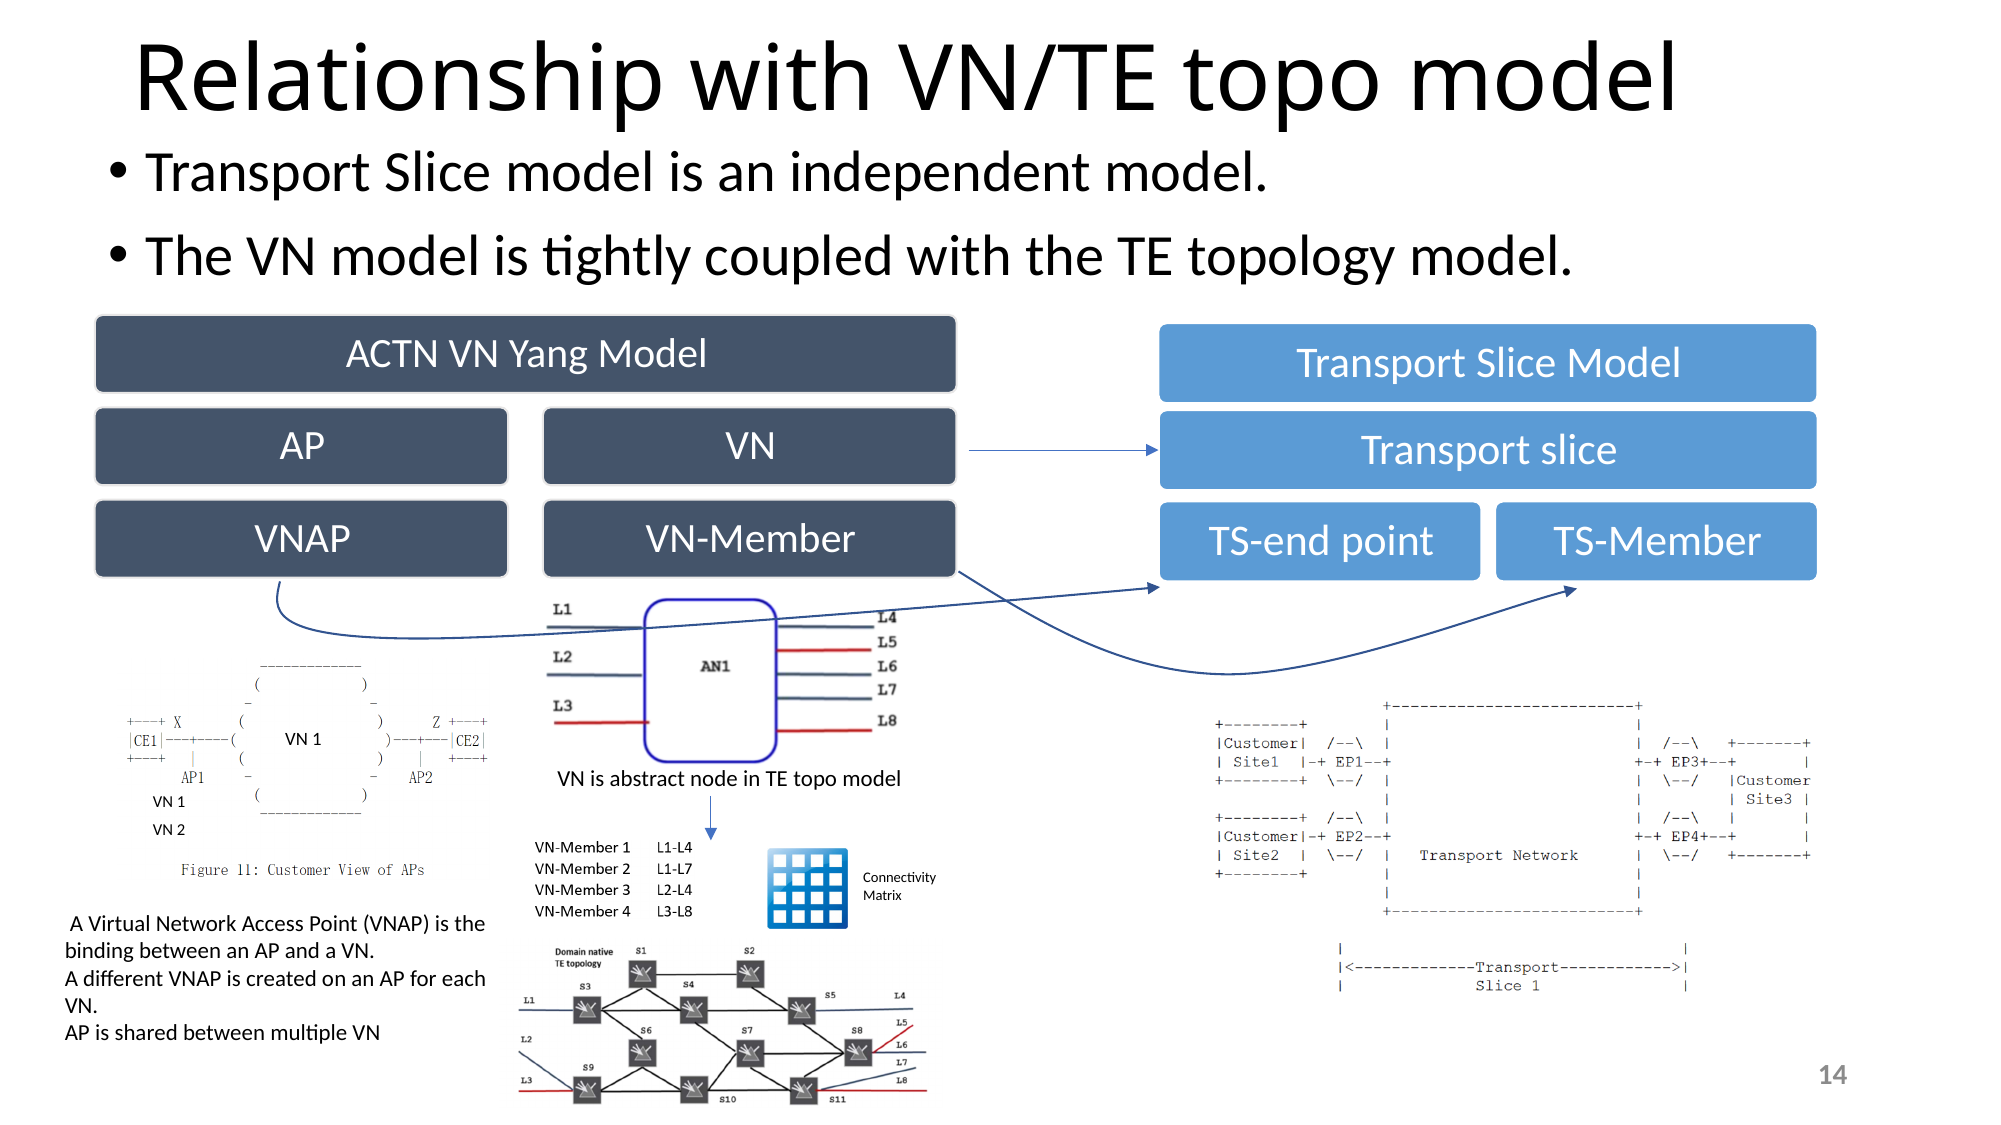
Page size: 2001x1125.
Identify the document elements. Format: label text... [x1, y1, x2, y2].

text_box A Virtual Network Access Point (VNAP) is the binding between an AP and a VN. A different VNAP is created on an AP for each VN. AP is shared between multiple VN [50, 900, 526, 1053]
text_box VN is abstract node in TE topo model [542, 771, 918, 799]
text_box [1158, 318, 1819, 582]
text_box [276, 581, 1161, 640]
text_box [957, 570, 1578, 676]
picture [523, 586, 919, 771]
picture [1214, 697, 1819, 995]
picture [499, 938, 943, 1108]
list Transport Slice model is an independent model. The VN model is tightly coupled with the TE topology model. [93, 133, 1819, 307]
text_box Connectivity Matrix [848, 860, 955, 911]
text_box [94, 314, 957, 578]
title Relationship with VN/TE topo model [117, 0, 1843, 190]
picture [767, 848, 848, 929]
picture [533, 840, 695, 919]
slide_number 14 [1412, 1042, 1863, 1103]
picture [117, 658, 490, 880]
